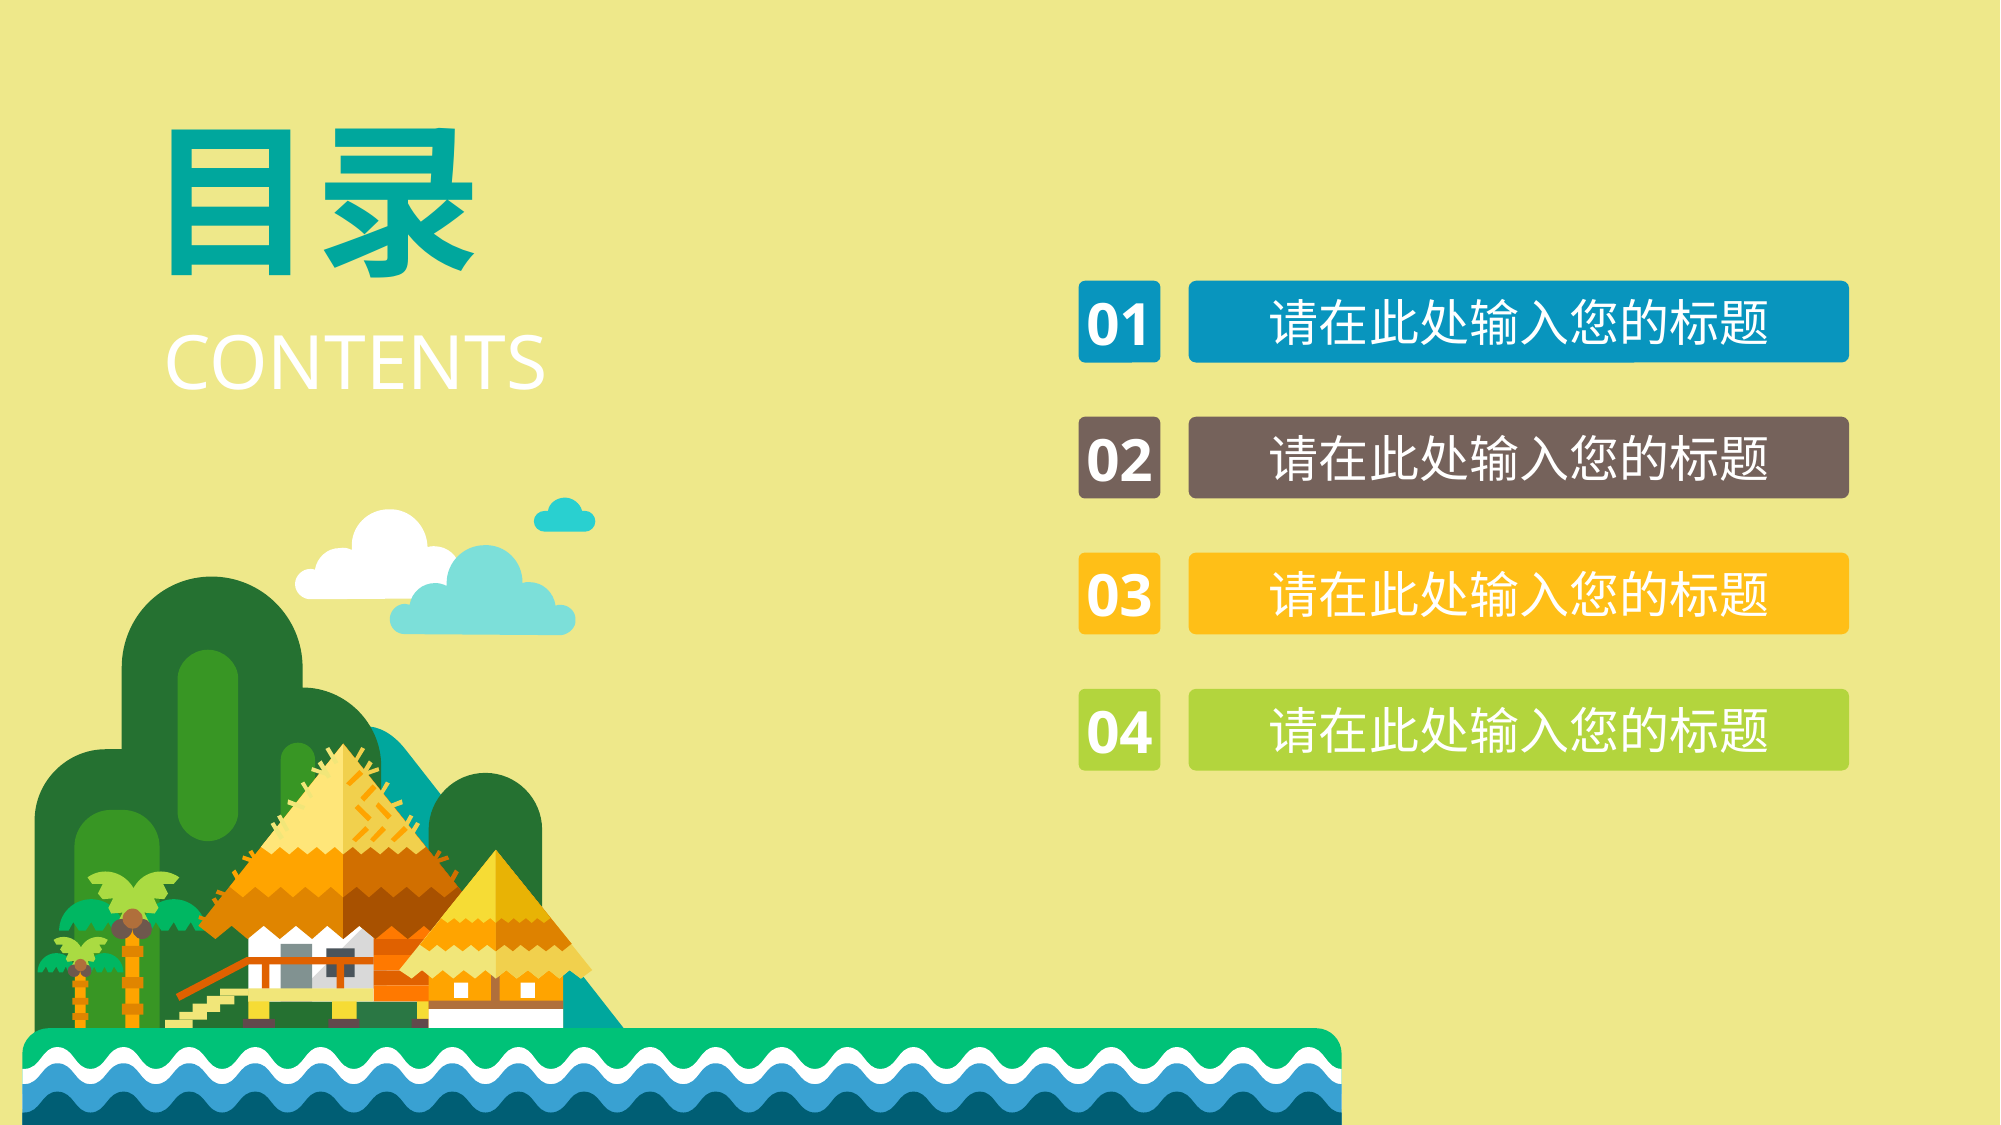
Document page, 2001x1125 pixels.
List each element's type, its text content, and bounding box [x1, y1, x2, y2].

text_box [403, 814, 414, 828]
text_box 请在此处输入您的标题 [1188, 688, 1850, 771]
text_box [373, 985, 428, 1002]
text_box [326, 965, 336, 978]
text_box [495, 849, 551, 923]
text_box [428, 1009, 564, 1028]
text_box [432, 849, 442, 860]
text_box [373, 971, 428, 985]
text_box [75, 1005, 86, 1013]
text_box [420, 919, 495, 952]
text_box [261, 960, 270, 989]
text_box [87, 871, 133, 919]
text_box [280, 965, 313, 988]
text_box [352, 747, 366, 765]
text_box 02 [1078, 416, 1161, 499]
text_box [72, 997, 89, 1005]
text_box [352, 826, 370, 843]
text_box [410, 927, 429, 939]
text_box [389, 545, 576, 636]
text_box [495, 918, 572, 952]
text_box [373, 939, 423, 955]
text_box [231, 869, 245, 888]
text_box [74, 924, 125, 1028]
text_box [311, 767, 330, 777]
text_box [343, 743, 426, 855]
text_box [357, 1002, 417, 1028]
text_box [564, 971, 624, 1028]
text_box [177, 649, 239, 842]
text_box [80, 964, 92, 978]
text_box [454, 982, 469, 998]
text_box [140, 924, 160, 1028]
text_box [248, 1002, 270, 1018]
text_box [229, 847, 343, 898]
text_box [428, 772, 543, 907]
text_box [198, 887, 343, 940]
text_box [377, 927, 406, 939]
text_box [363, 767, 380, 777]
text_box [146, 899, 203, 931]
text_box [428, 971, 491, 1000]
text_box [446, 869, 459, 888]
text_box [75, 988, 86, 997]
text_box [313, 965, 336, 988]
text_box [248, 927, 361, 957]
text_box [75, 1020, 86, 1028]
text_box [300, 781, 313, 799]
text_box [74, 958, 87, 972]
text_box [125, 932, 140, 945]
text_box [325, 747, 339, 765]
text_box [242, 855, 261, 866]
text_box [22, 1028, 1342, 1068]
text_box [270, 965, 280, 988]
text_box [133, 919, 153, 940]
text_box [248, 849, 259, 860]
text_box [37, 953, 73, 973]
text_box 04 [1078, 688, 1161, 771]
text_box [165, 1019, 193, 1028]
text_box [75, 975, 86, 980]
text_box [270, 822, 284, 841]
text_box [354, 804, 372, 822]
text_box [399, 944, 495, 979]
text_box [125, 957, 140, 977]
text_box [428, 976, 564, 1009]
text_box [128, 871, 180, 921]
text_box [336, 960, 345, 989]
text_box [345, 965, 355, 978]
text_box [280, 943, 313, 957]
text_box [179, 1011, 207, 1020]
text_box [121, 1003, 144, 1015]
text_box 请在此处输入您的标题 [1188, 416, 1850, 499]
text_box [411, 1018, 428, 1028]
text_box [328, 1018, 360, 1028]
text_box [390, 826, 408, 843]
text_box 01 [1078, 280, 1161, 363]
text_box [342, 928, 373, 957]
text_box [220, 988, 248, 996]
text_box [198, 915, 217, 925]
text_box [242, 1018, 275, 1028]
text_box [277, 814, 290, 832]
text_box [377, 781, 390, 799]
text_box [495, 945, 593, 979]
text_box 03 [1078, 552, 1161, 635]
text_box [260, 743, 343, 855]
text_box 请在此处输入您的标题 [1188, 552, 1850, 635]
text_box [370, 826, 386, 843]
text_box [440, 851, 495, 923]
text_box [89, 953, 124, 973]
text_box [343, 847, 458, 898]
text_box [111, 918, 133, 940]
text_box [192, 1003, 221, 1012]
text_box 目录 [133, 88, 498, 303]
text_box [211, 897, 226, 915]
text_box [59, 899, 120, 931]
text_box [78, 936, 108, 965]
text_box [360, 784, 377, 802]
text_box [375, 802, 392, 820]
text_box [248, 988, 374, 1002]
text_box [175, 957, 374, 1001]
text_box [22, 1063, 1342, 1112]
text_box [295, 509, 456, 600]
text_box [317, 760, 329, 772]
text_box [125, 1015, 140, 1028]
text_box [248, 965, 261, 988]
text_box [67, 964, 80, 978]
text_box [22, 1047, 1342, 1084]
text_box [343, 886, 462, 940]
text_box [345, 965, 373, 988]
text_box [22, 1091, 1342, 1125]
text_box CONTENTS [148, 307, 553, 393]
text_box [34, 576, 382, 1032]
text_box [326, 948, 355, 957]
text_box 请在此处输入您的标题 [1188, 280, 1850, 363]
text_box [206, 995, 235, 1005]
text_box [417, 1002, 428, 1018]
text_box [332, 1002, 357, 1018]
text_box [362, 760, 373, 772]
text_box [125, 989, 140, 1003]
text_box [215, 889, 234, 900]
text_box [406, 822, 421, 841]
text_box [371, 726, 441, 848]
text_box [520, 982, 535, 998]
text_box [122, 908, 143, 929]
text_box [346, 770, 364, 787]
text_box [74, 809, 160, 904]
text_box [287, 799, 306, 810]
text_box [384, 799, 403, 810]
text_box [373, 955, 410, 971]
text_box [313, 965, 324, 976]
text_box [500, 971, 564, 1000]
text_box [280, 742, 316, 817]
text_box [72, 1013, 89, 1020]
text_box [533, 497, 596, 532]
text_box [121, 945, 144, 957]
text_box [53, 936, 81, 964]
text_box [72, 980, 89, 988]
text_box [121, 977, 144, 989]
text_box [430, 855, 450, 866]
